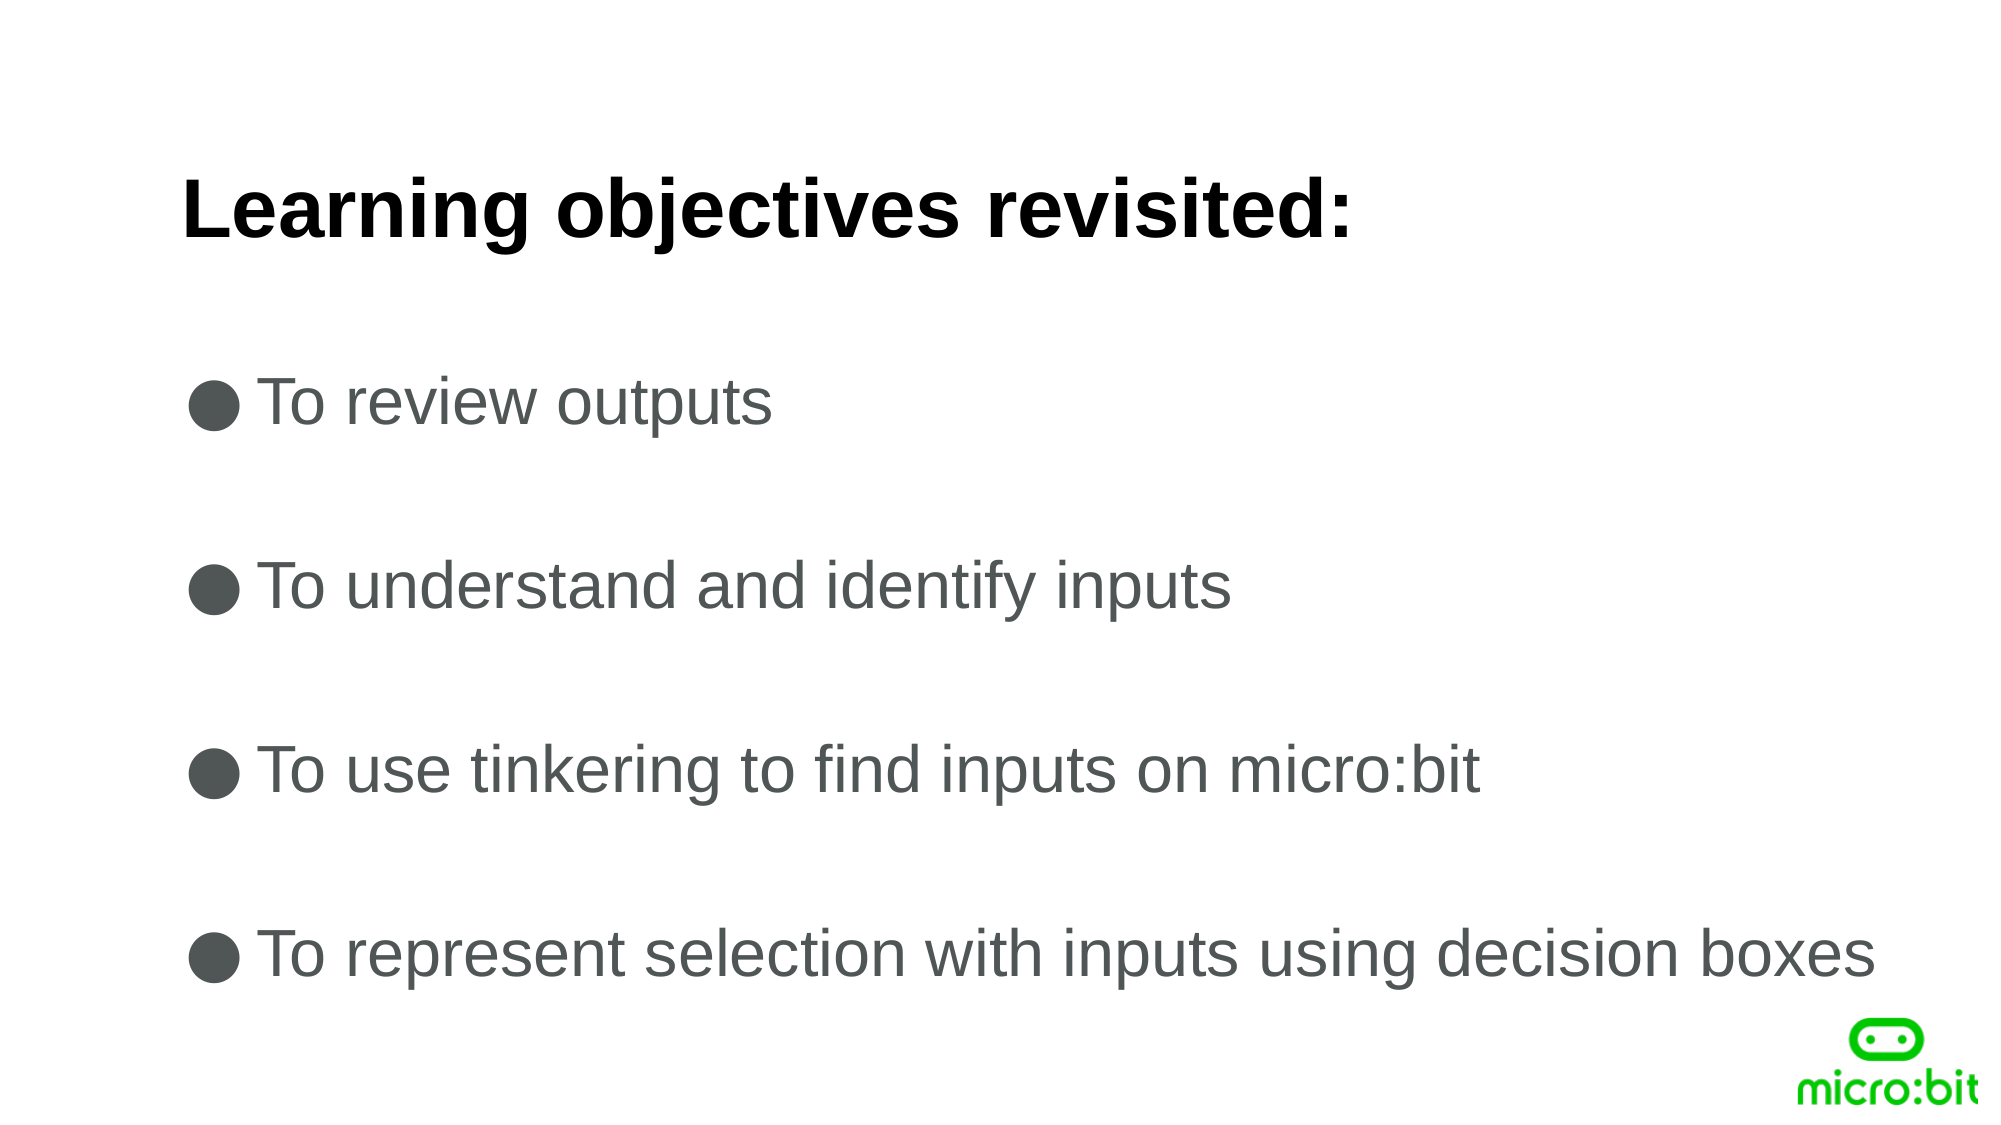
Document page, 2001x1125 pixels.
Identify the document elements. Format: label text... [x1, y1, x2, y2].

picture [1797, 1017, 1978, 1106]
text_box Learning objectives revisited: To review outputs To understand and identify inputs To use tinkering to find inputs on micro:bit To represent selection with inputs using decision boxes [166, 60, 1918, 884]
